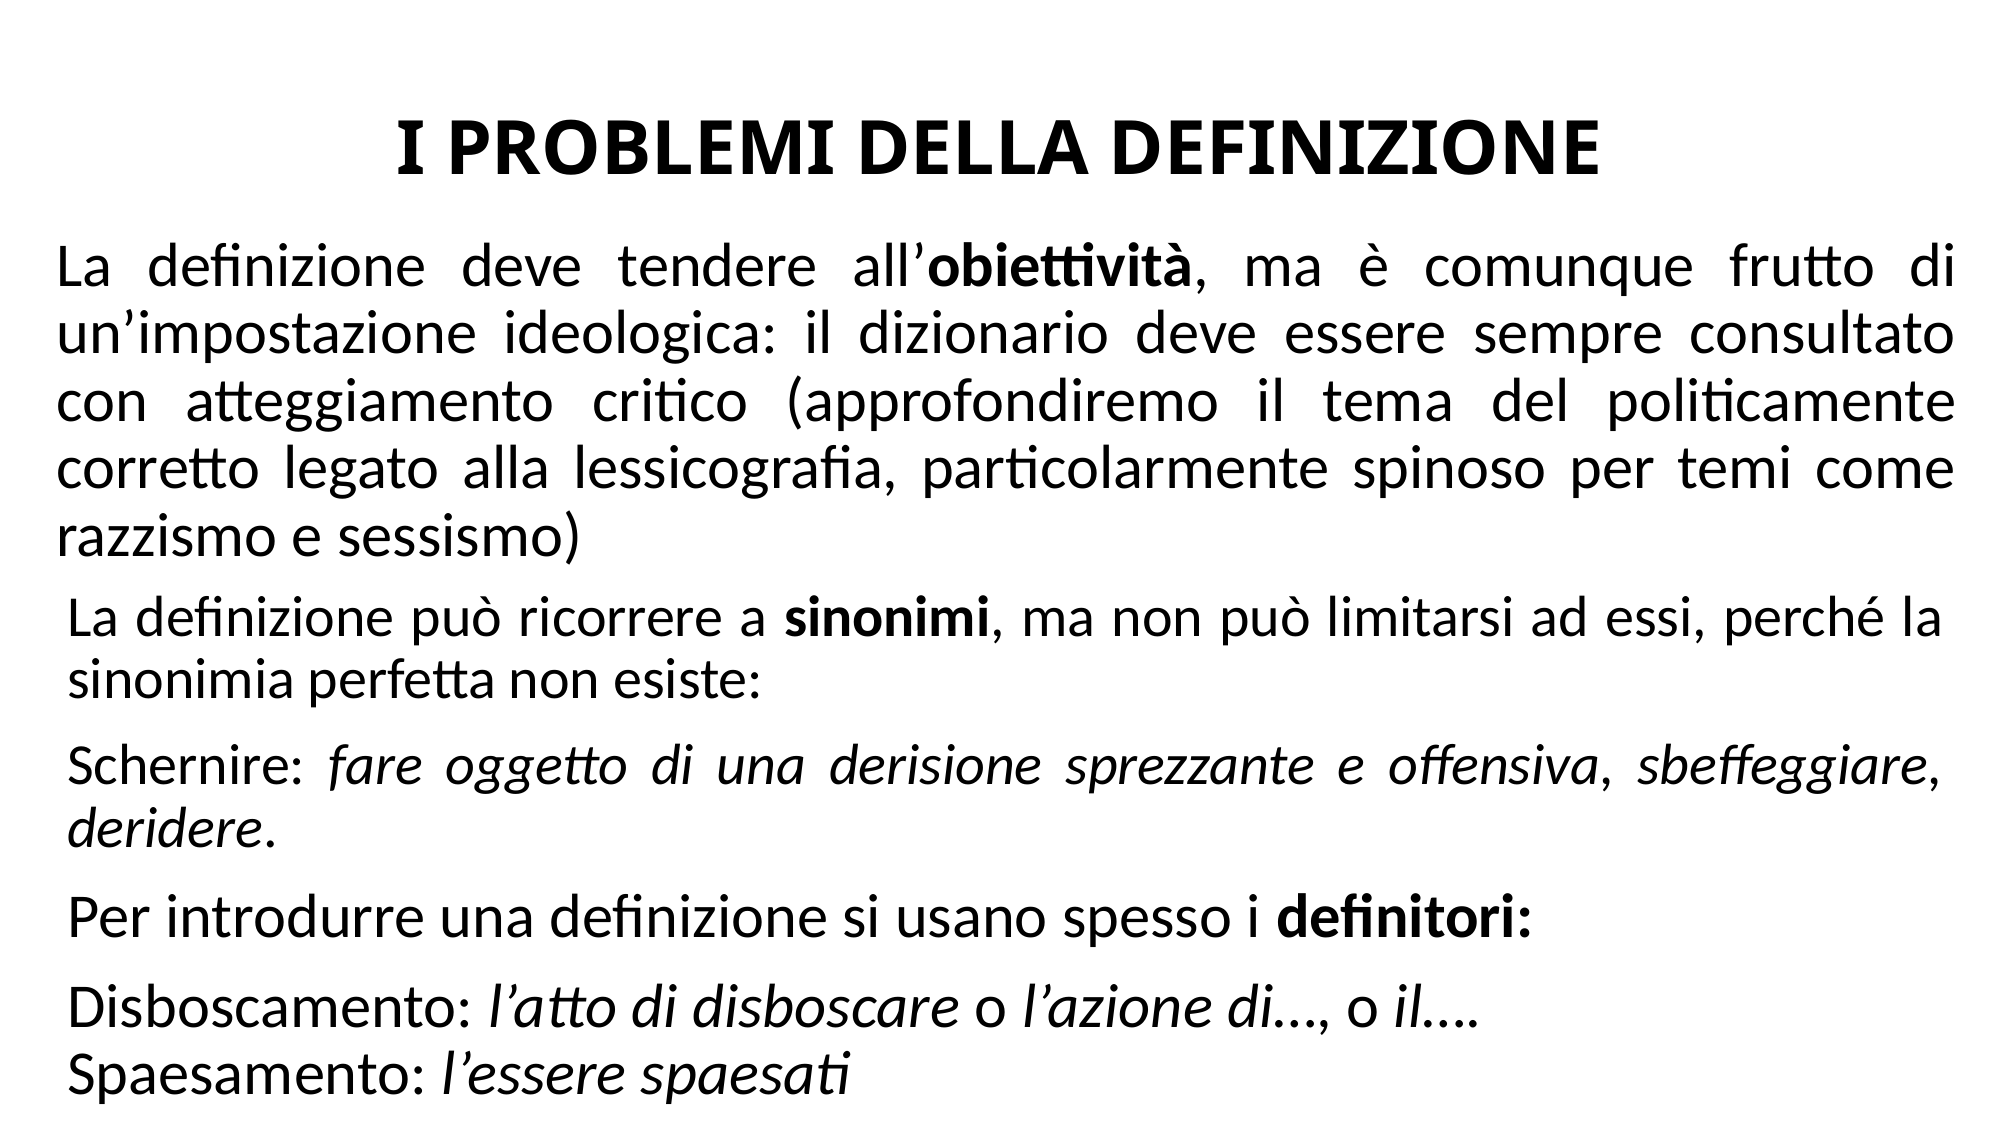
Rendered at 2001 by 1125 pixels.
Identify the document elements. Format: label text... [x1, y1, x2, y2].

text_box Per introdurre una definizione si usano spesso i definitori: Disboscamento: l’atto di disboscare o l’azione di…, o il…. Spaesamento: l’essere spaesati [52, 850, 1948, 1125]
text_box La definizione può ricorrere a sinonimi, ma non può limitarsi ad essi, perché la sinonimia perfetta non esiste: Schernire: fare oggetto di una derisione sprezzante e offensiva, sbeffeggiare, deridere. [52, 578, 1959, 869]
text_box La definizione deve tendere all’obiettività, ma è comunque frutto di un’impostazione ideologica: il dizionario deve essere sempre consultato con atteggiamento critico (approfondiremo il tema del politicamente corretto legato alla lessicografia, particolarmente spinoso per temi come razzismo e sessismo) [41, 224, 1973, 579]
title I PROBLEMI DELLA DEFINIZIONE [137, 59, 1863, 224]
